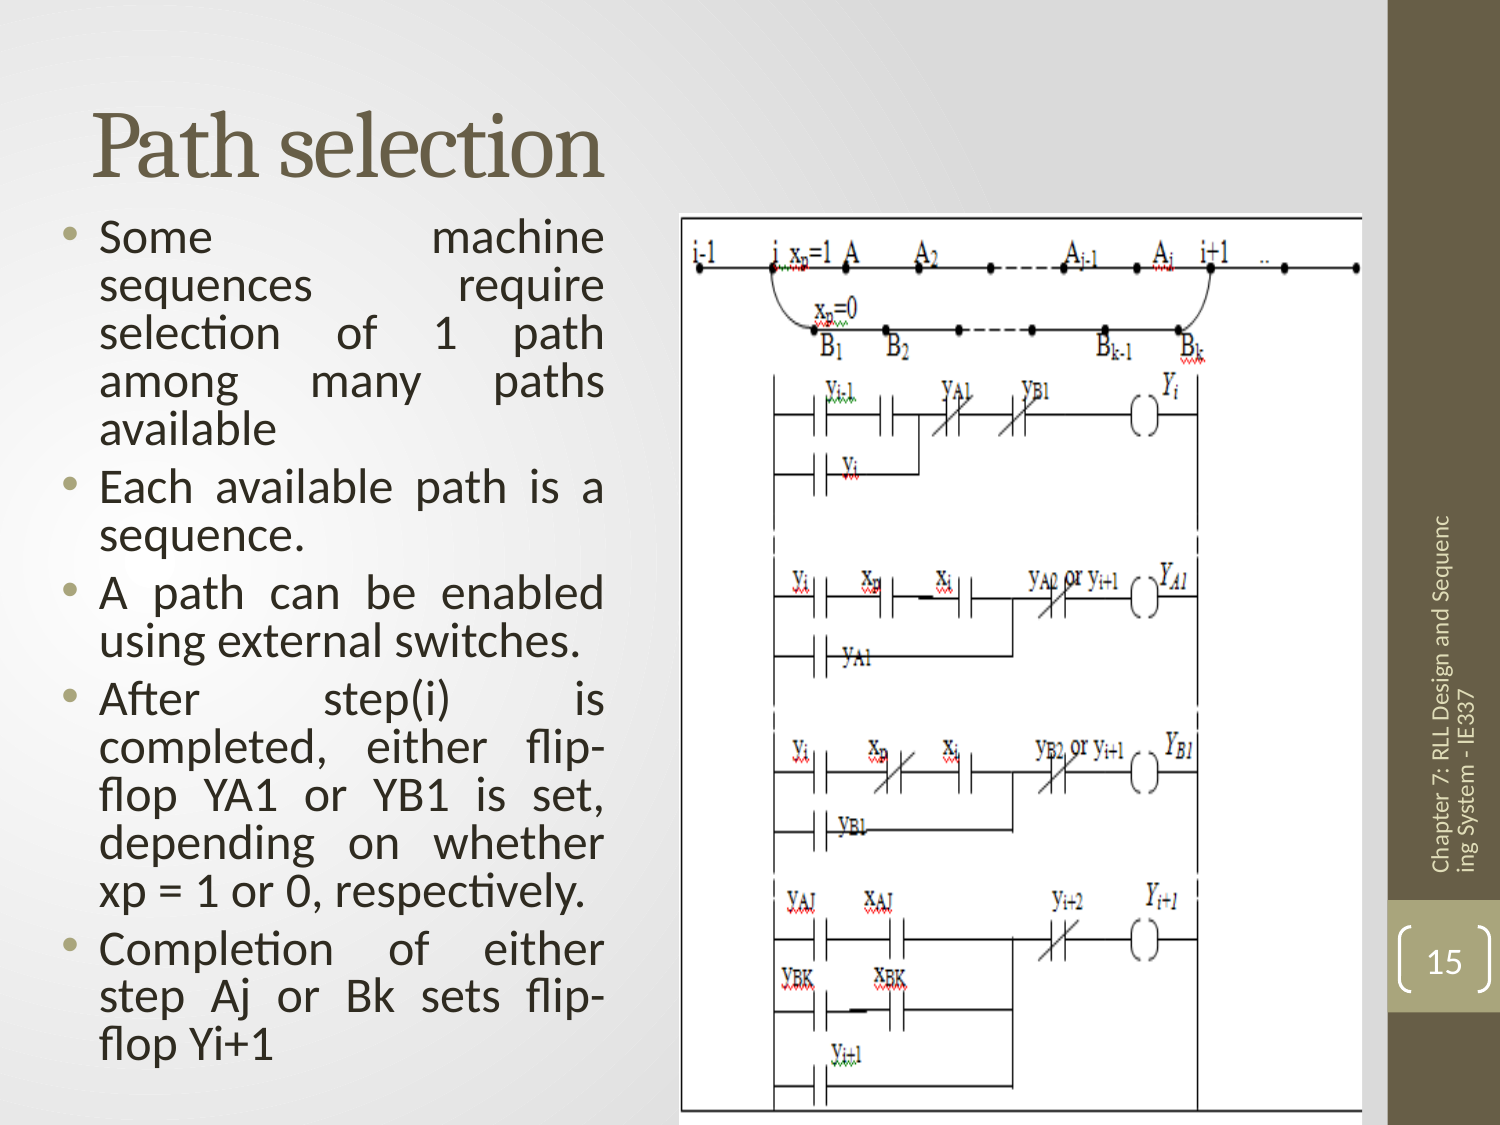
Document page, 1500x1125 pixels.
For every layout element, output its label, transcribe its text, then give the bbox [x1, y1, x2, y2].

title Path selection [75, 45, 1325, 233]
picture [678, 213, 1363, 1125]
text_box Some machine sequences require selection of 1 path among many paths available Each available path is a sequence. A path can be enabled using external switches. After step(i) is completed, either flip-flop YA1 or YB1 is set, depending on whether xp = 1 or 0, respectively. Completion of either step Aj or Bk sets flip-flop Yi+1 [27, 208, 620, 1078]
slide_number 15 [1397, 925, 1492, 994]
footer Chapter 7: RLL Design and Sequencing System - IE337 [1408, 500, 1469, 889]
